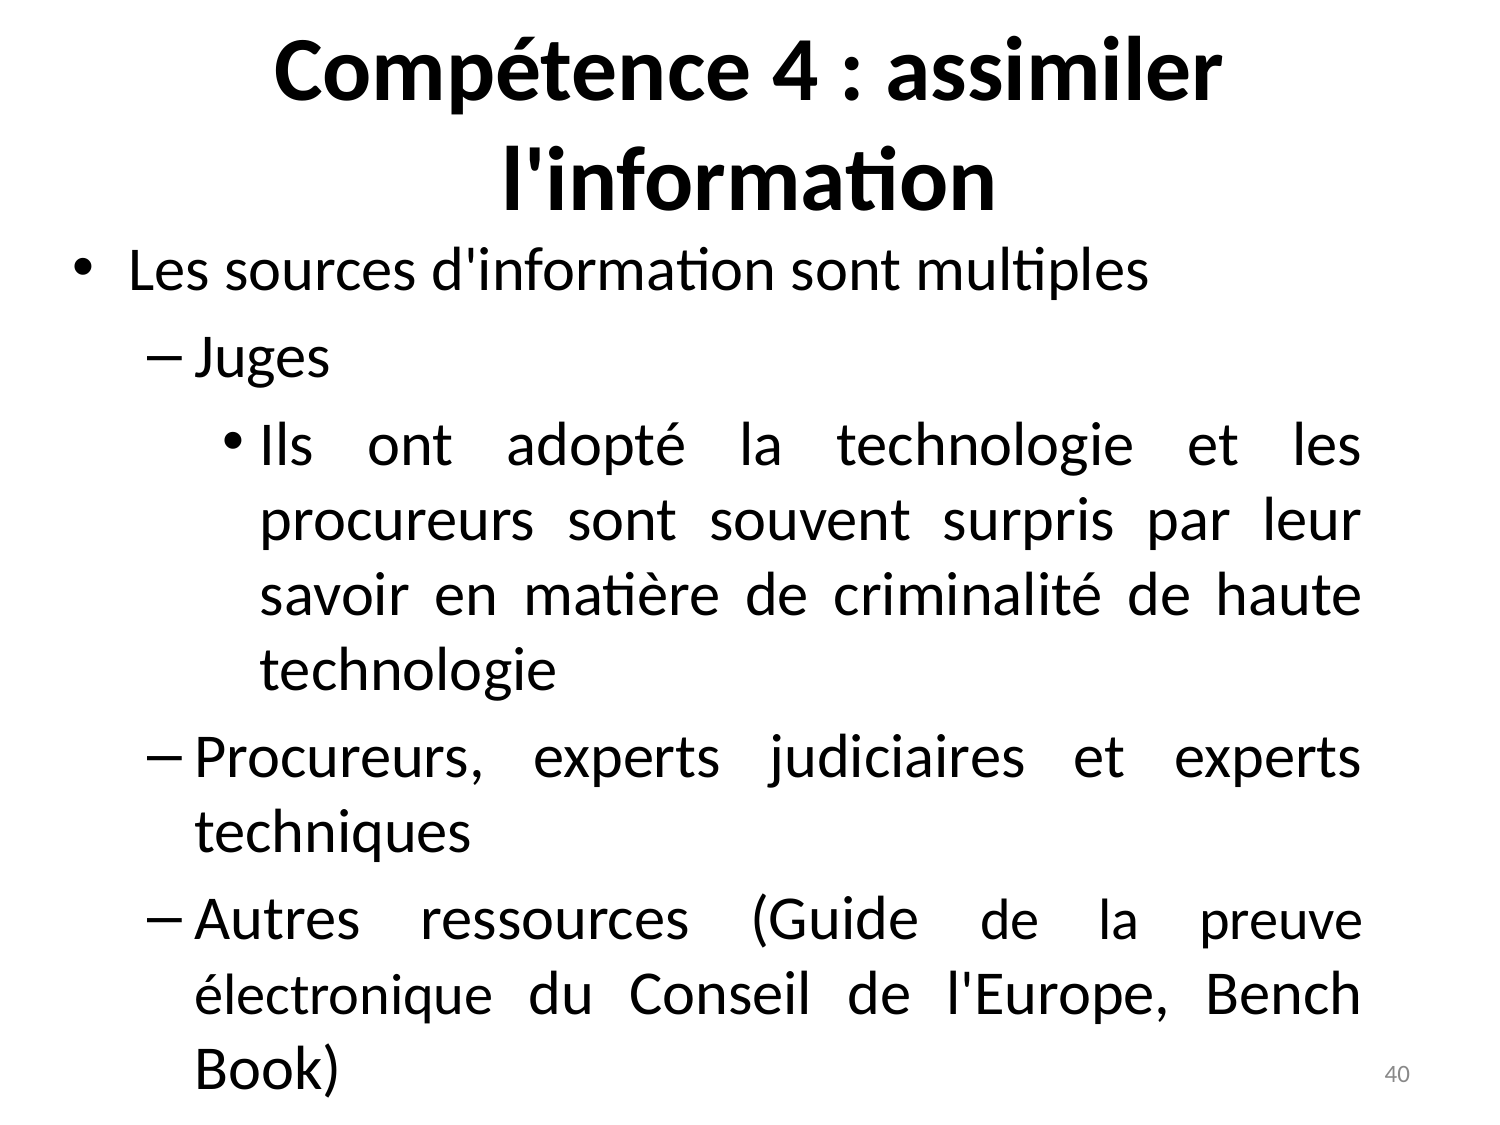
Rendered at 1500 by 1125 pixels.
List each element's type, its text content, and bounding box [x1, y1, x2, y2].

slide_number 40 [1074, 1042, 1425, 1103]
title Compétence 4 : assimiler l'information [75, 24, 1425, 213]
text_box Les sources d'information sont multiples Juges Ils ont adopté la technologie et les procureurs sont souvent surpris par leur savoir en matière de criminalité de haute technologie Procureurs, experts judiciaires et experts techniques Autres ressources (Guide de la preuve électronique du Conseil de l'Europe, Bench Book) [57, 220, 1379, 1097]
